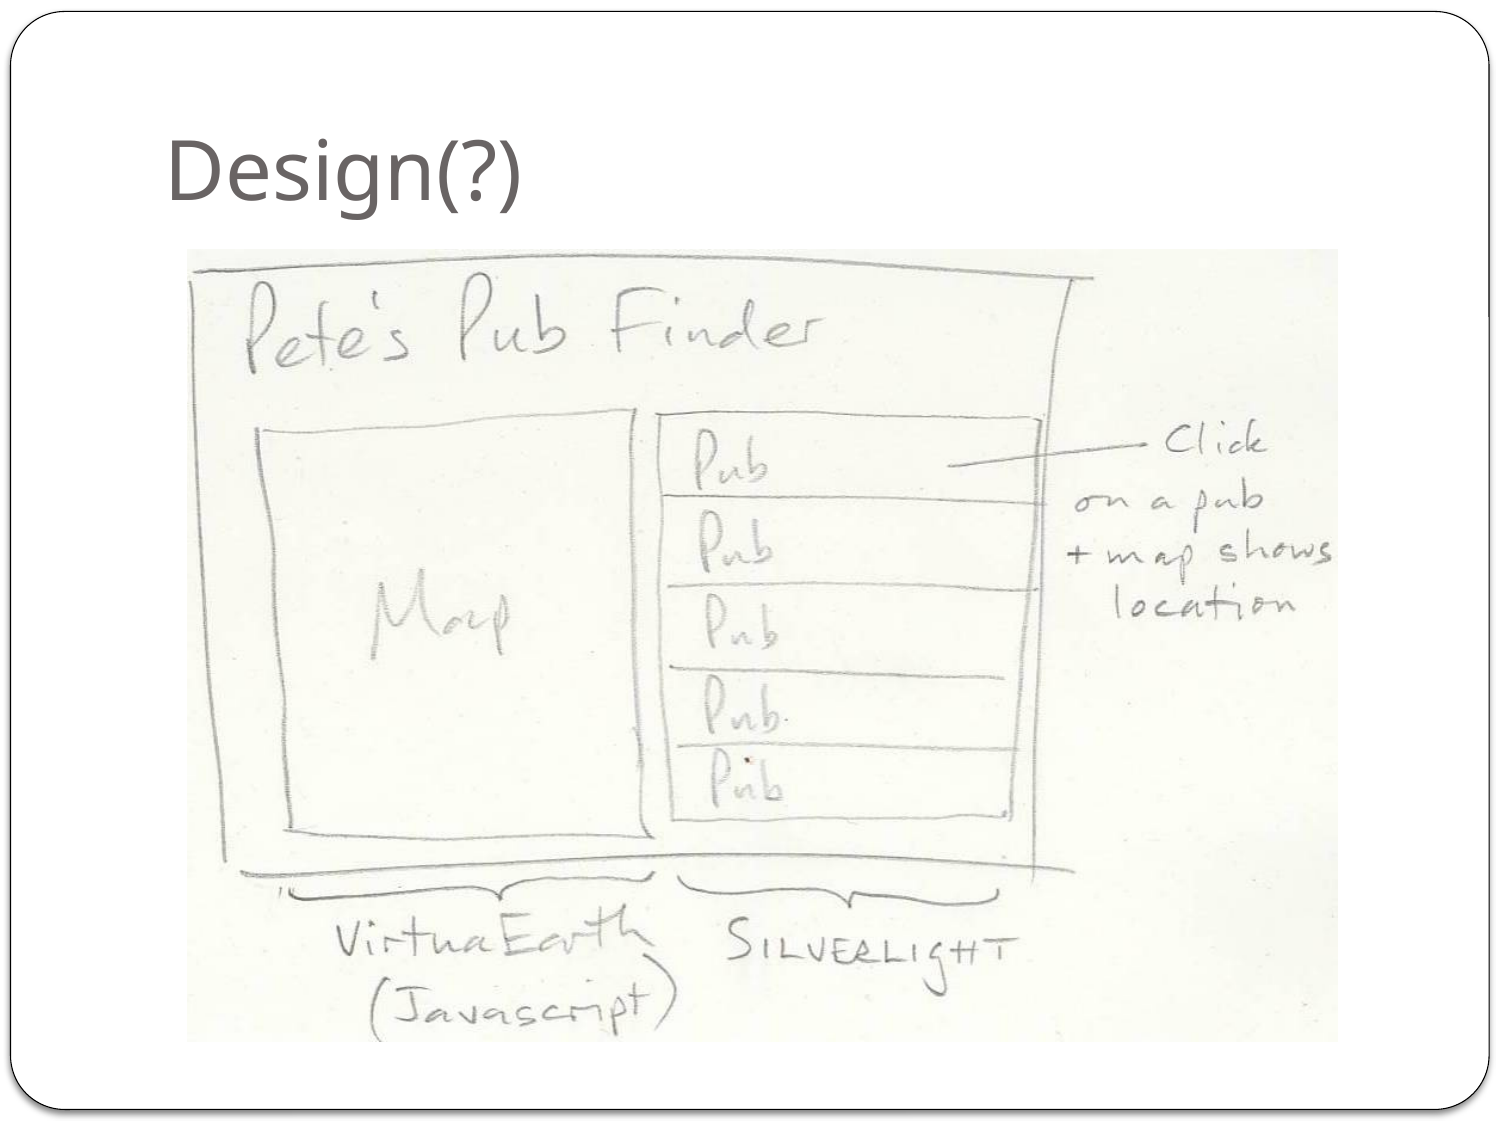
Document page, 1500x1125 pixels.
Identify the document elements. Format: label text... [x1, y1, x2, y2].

picture [187, 249, 1339, 1042]
title Design(?) [150, 45, 1425, 233]
